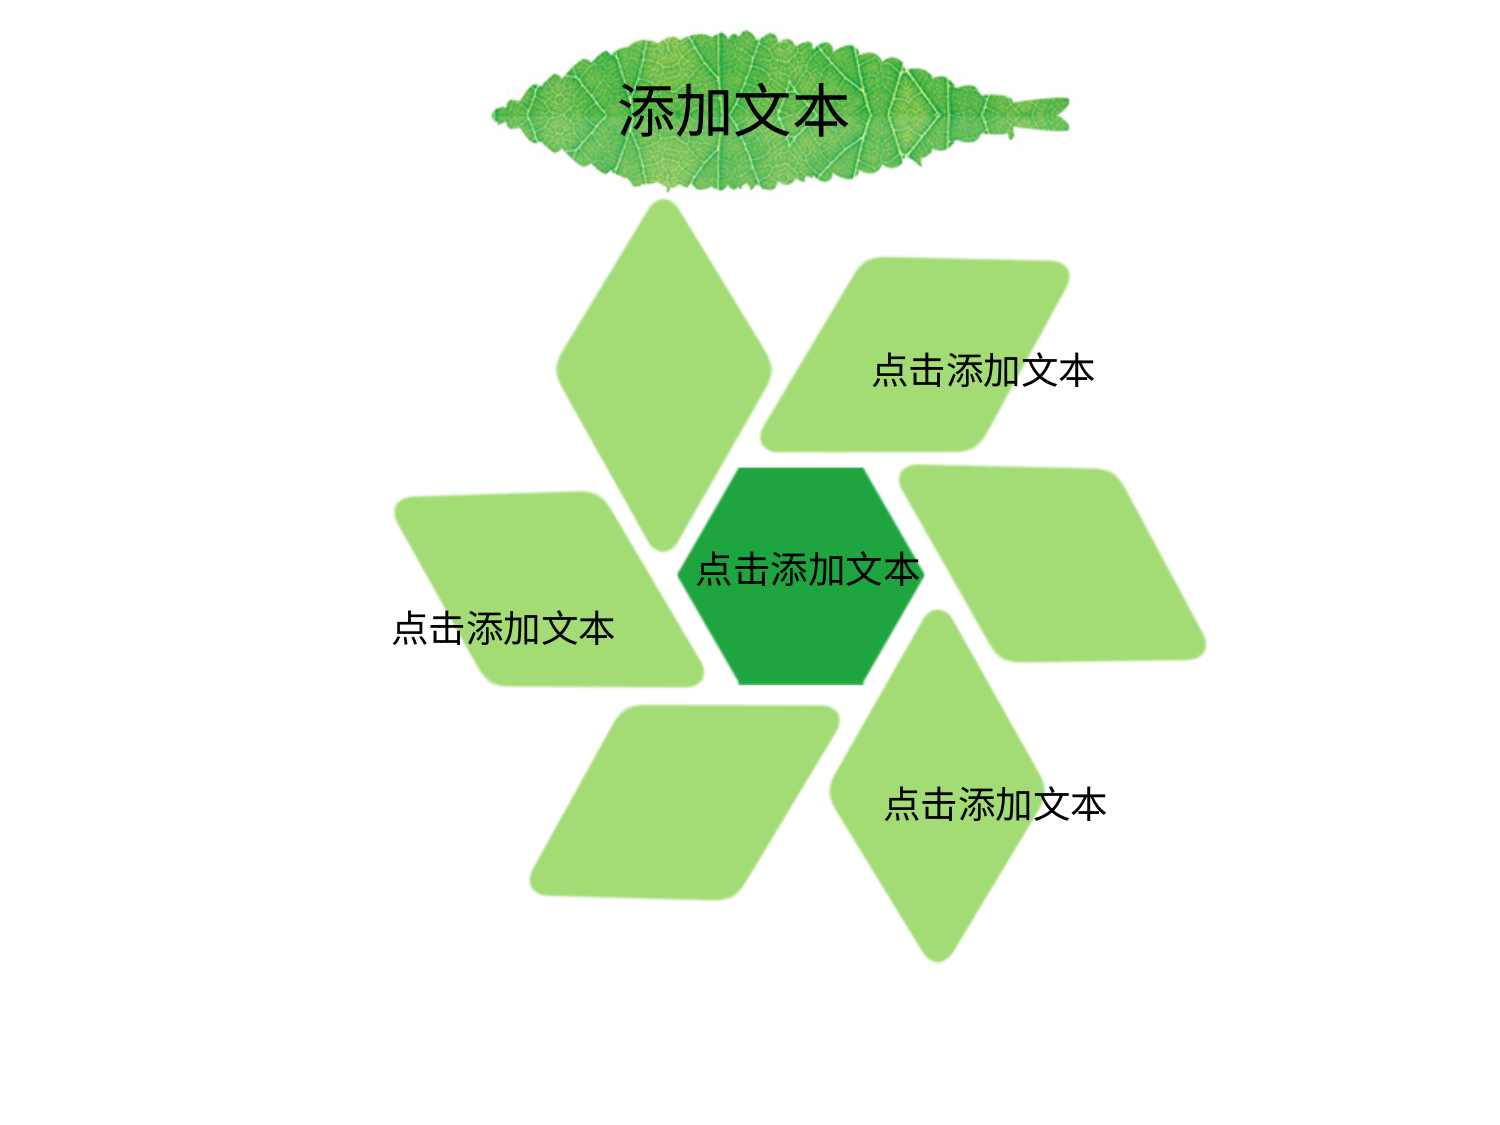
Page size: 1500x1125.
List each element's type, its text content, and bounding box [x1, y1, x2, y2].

picture [0, 0, 1500, 1125]
text_box 添加文本 [602, 66, 866, 152]
